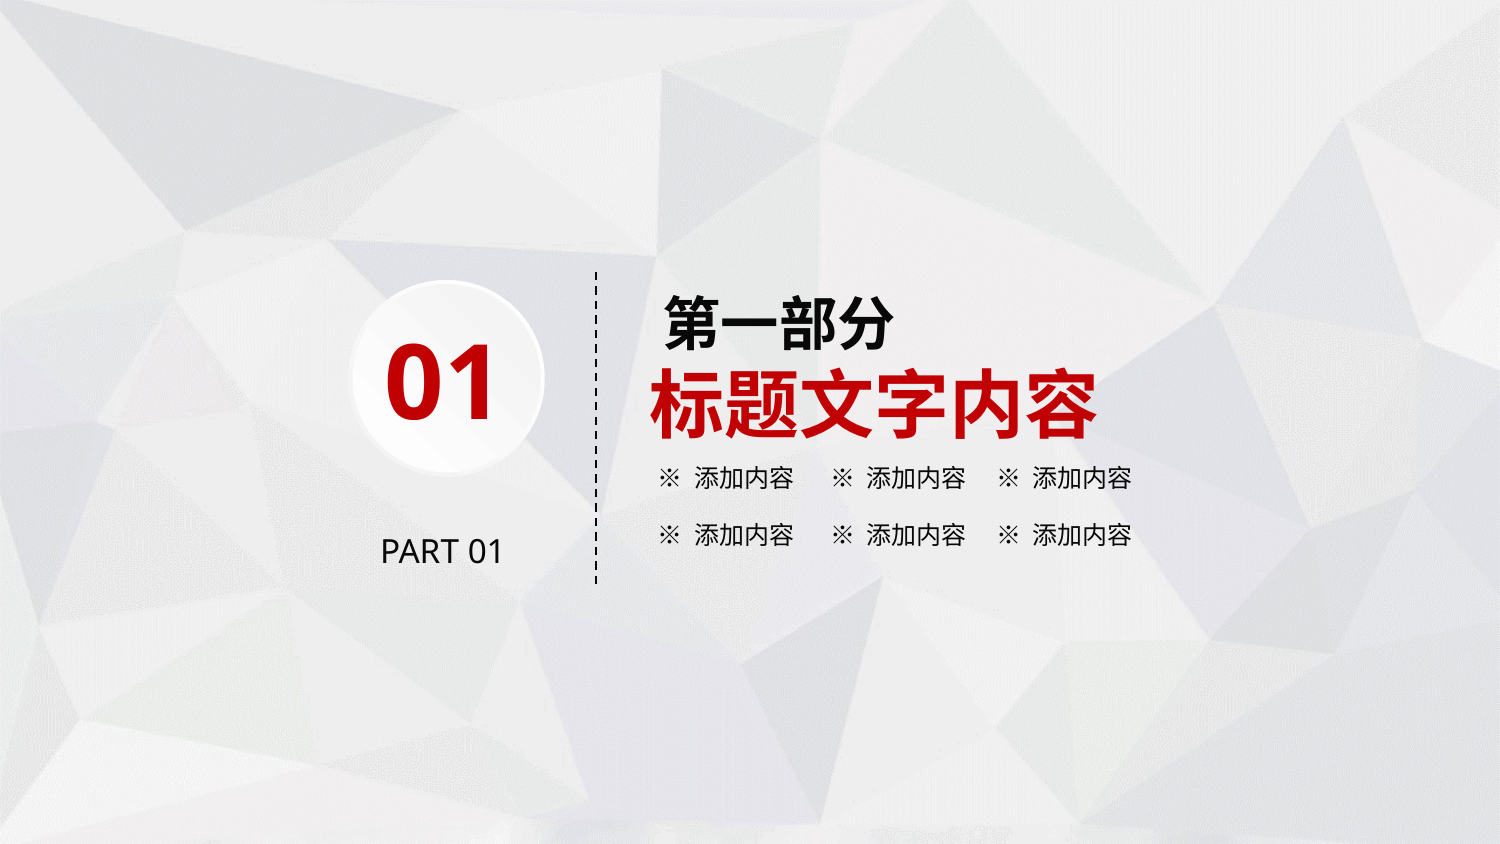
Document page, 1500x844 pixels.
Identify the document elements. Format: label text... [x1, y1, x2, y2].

text_box ※ 添加内容 [820, 514, 982, 555]
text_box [348, 279, 545, 477]
text_box ※ 添加内容 [647, 514, 810, 555]
text_box PART 01 [380, 529, 529, 570]
text_box ※ 添加内容 [986, 514, 1148, 555]
text_box ※ 添加内容 [647, 457, 817, 498]
picture [0, 0, 1500, 844]
text_box ※ 添加内容 [986, 457, 1155, 498]
text_box 第一部分 标题文字内容 [634, 280, 1114, 455]
text_box ※ 添加内容 [820, 457, 982, 498]
